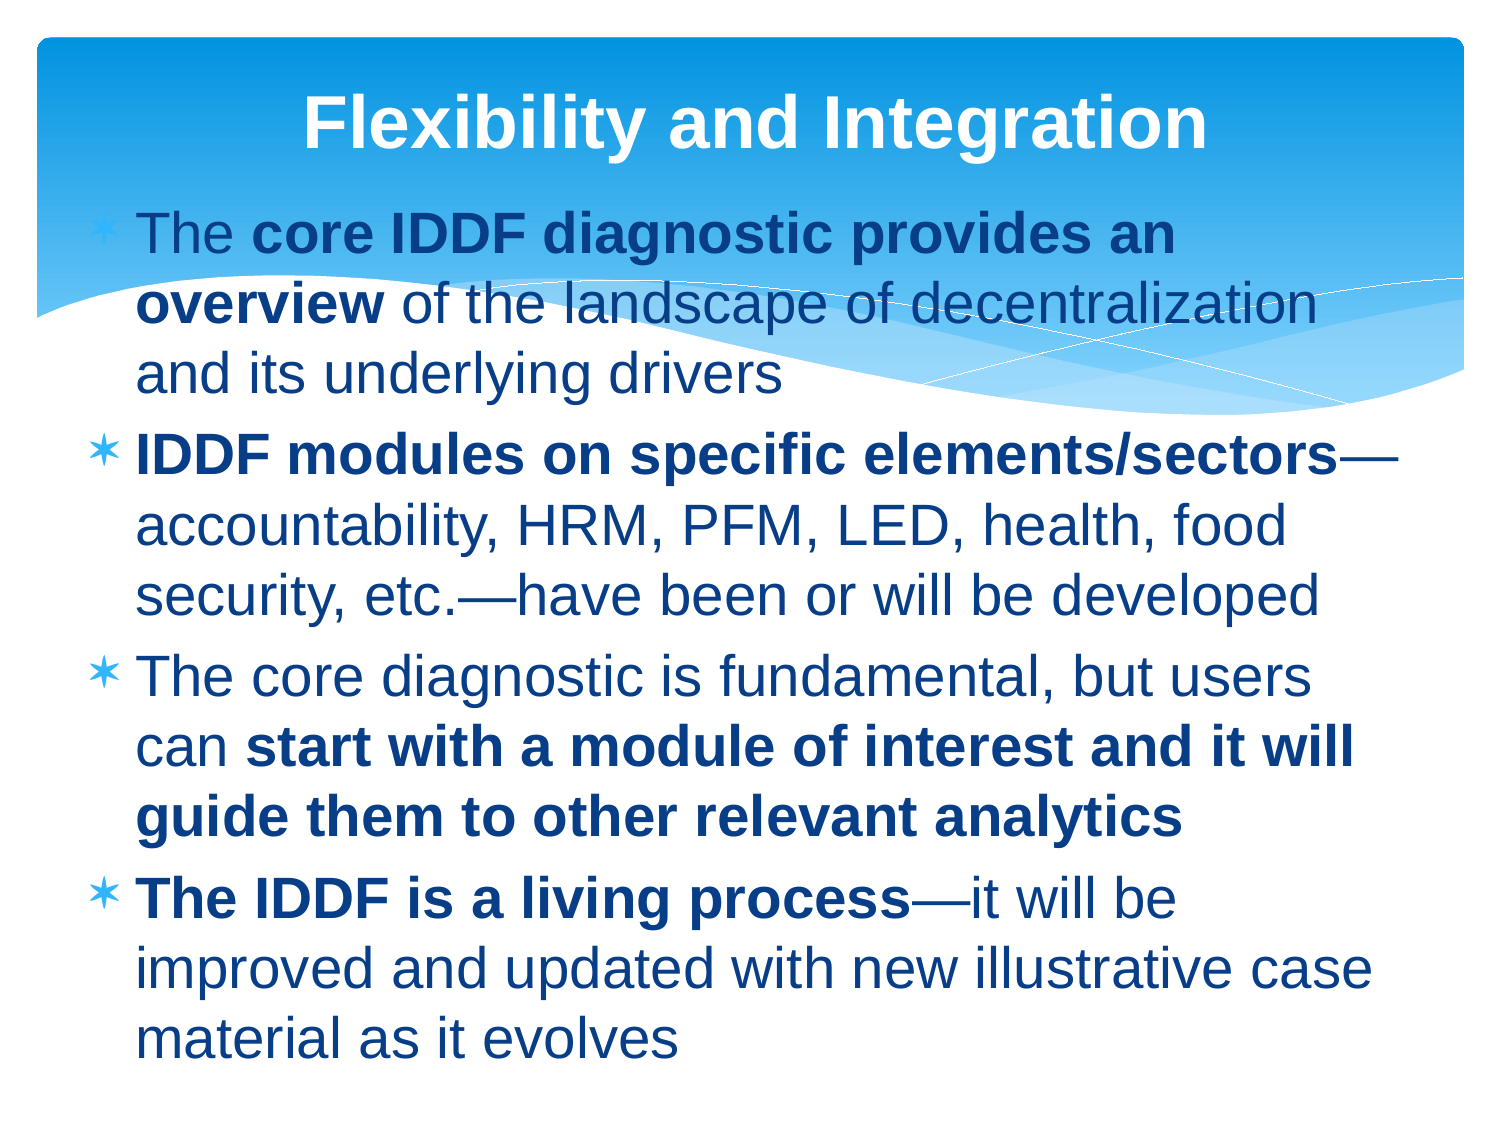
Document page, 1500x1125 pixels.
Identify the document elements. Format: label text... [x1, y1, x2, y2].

title Flexibility and Integration [75, 62, 1438, 175]
list The core IDDF diagnostic provides an overview of the landscape of decentralization and its underlying drivers IDDF modules on specific elements/sectors—accountability, HRM, PFM, LED, health, food security, etc.—have been or will be developed The core diagnostic is fundamental, but users can start with a module of interest and it will guide them to other relevant analytics The IDDF is a living process—it will be improved and updated with new illustrative case material as it evolves [75, 187, 1425, 1100]
